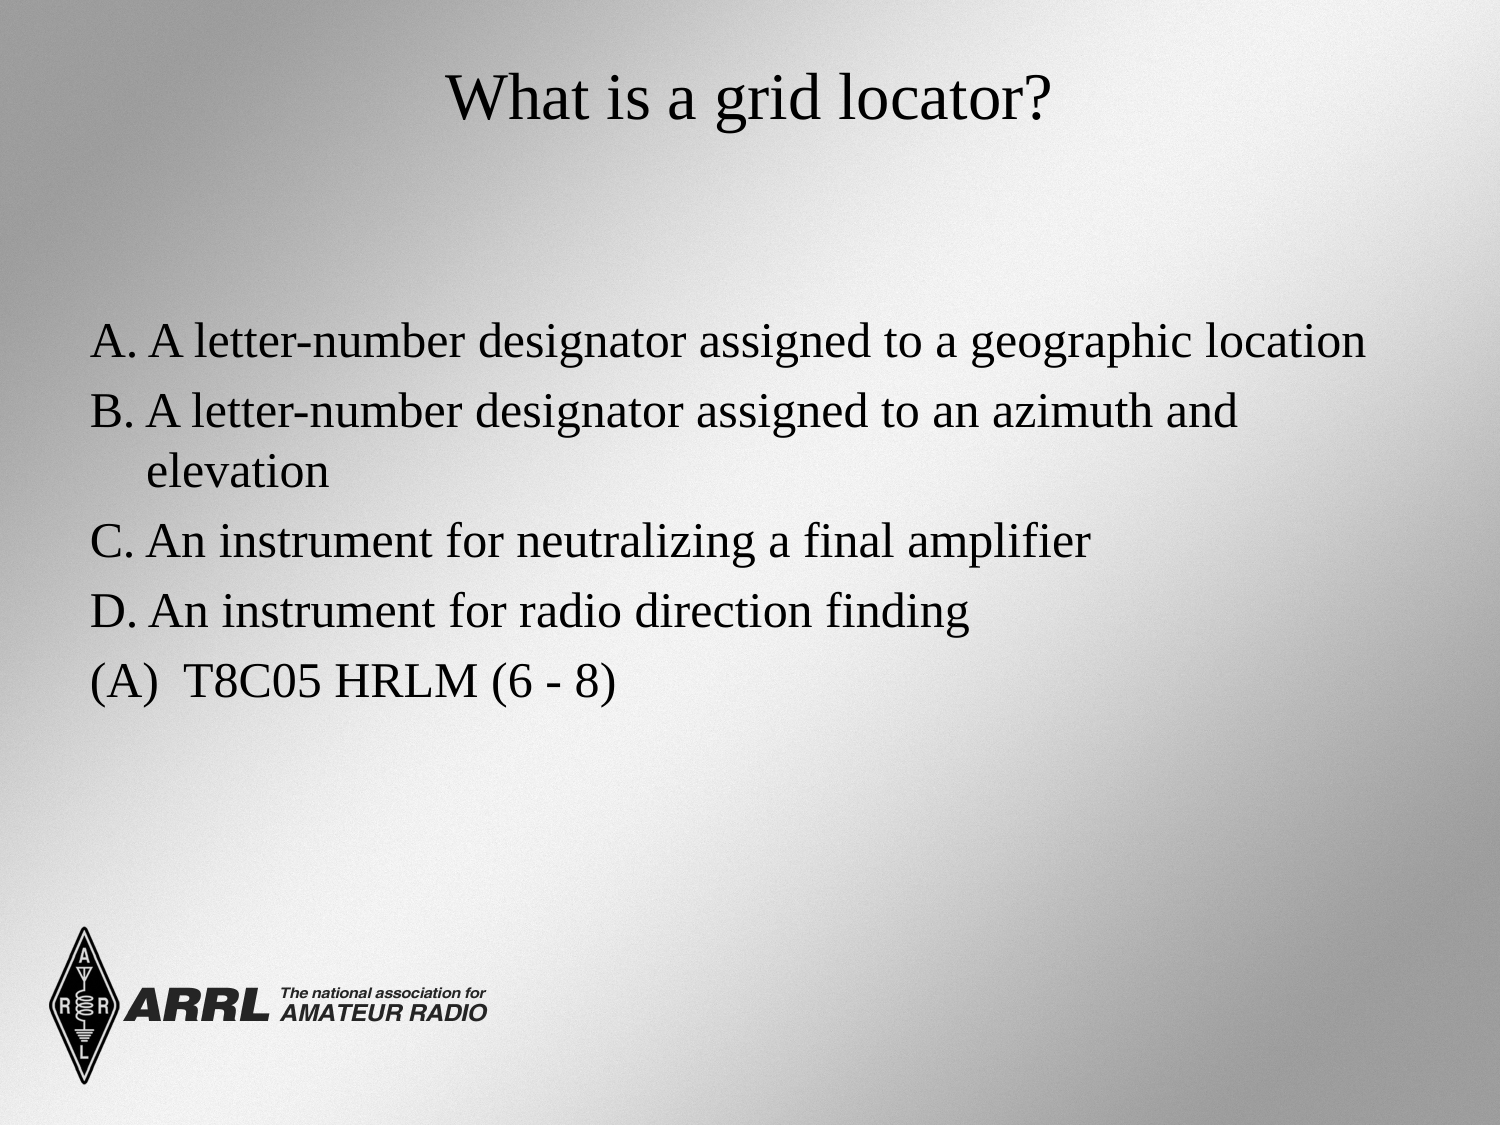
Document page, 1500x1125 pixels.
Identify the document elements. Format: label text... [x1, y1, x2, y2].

title What is a grid locator? [75, 45, 1425, 233]
list A. A letter-number designator assigned to a geographic location B. A letter-number designator assigned to an azimuth and elevation C. An instrument for neutralizing a final amplifier D. An instrument for radio direction finding (A) T8C05 HRLM (6 - 8) [75, 299, 1425, 1005]
picture [0, 0, 1500, 1125]
